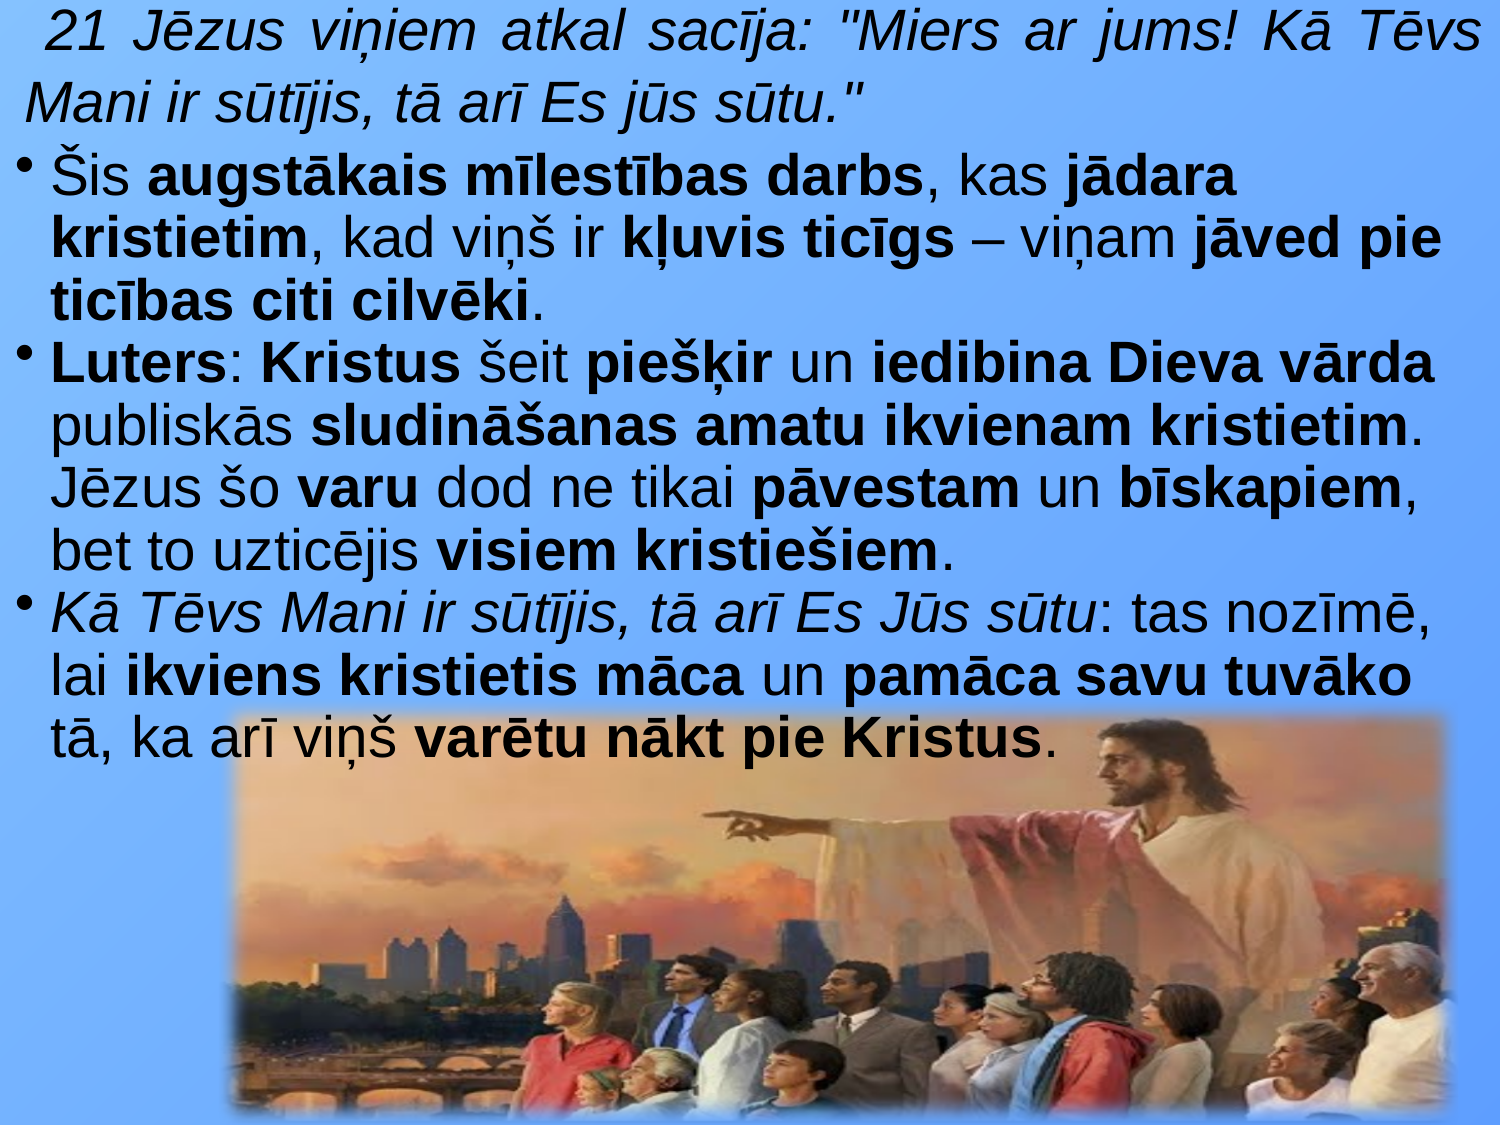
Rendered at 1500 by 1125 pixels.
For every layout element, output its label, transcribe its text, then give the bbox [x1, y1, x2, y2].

text_box Šis augstākais mīlestības darbs, kas jādara kristietim, kad viņš ir kļuvis ticīgs – viņam jāved pie ticības citi cilvēki. Luters: Kristus šeit piešķir un iedibina Dieva vārda publiskās sludināšanas amatu ikvienam kristietim. Jēzus šo varu dod ne tikai pāvestam un bīskapiem, bet to uzticējis visiem kristiešiem. Kā Tēvs Mani ir sūtījis, tā arī Es Jūs sūtu: tas nozīmē, lai ikviens kristietis māca un pamāca savu tuvāko tā, ka arī viņš varētu nākt pie Kristus. [0, 137, 1500, 777]
picture [218, 699, 1459, 1125]
list 21 Jēzus viņiem atkal sacīja: "Miers ar jums! Kā Tēvs Mani ir sūtījis, tā arī Es jūs sūtu." [0, 0, 1500, 137]
